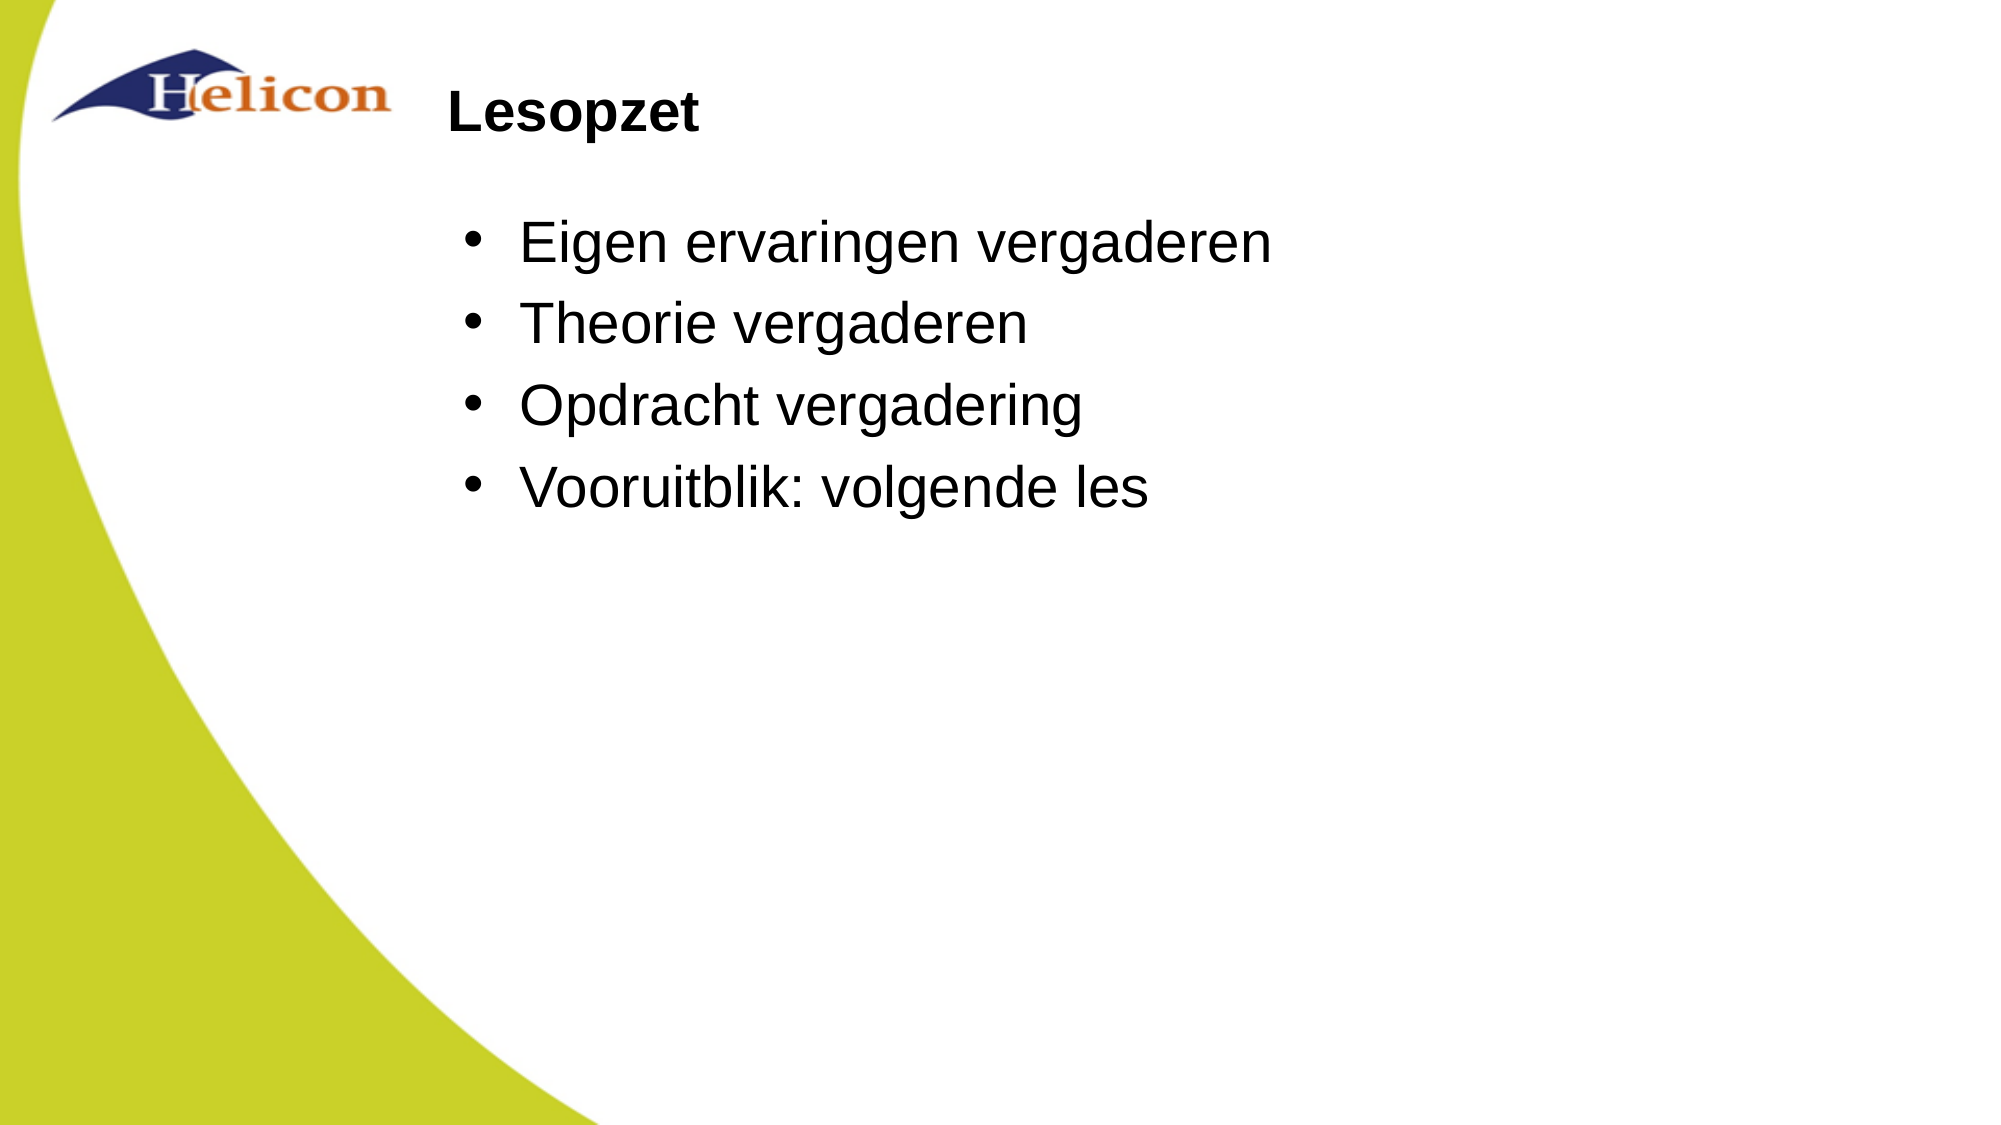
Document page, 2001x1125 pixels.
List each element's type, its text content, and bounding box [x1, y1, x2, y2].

picture [0, 0, 2000, 1125]
list Eigen ervaringen vergaderen Theorie vergaderen Opdracht vergadering Vooruitblik: volgende les [448, 196, 1900, 1005]
title Lesopzet [432, 54, 1887, 161]
